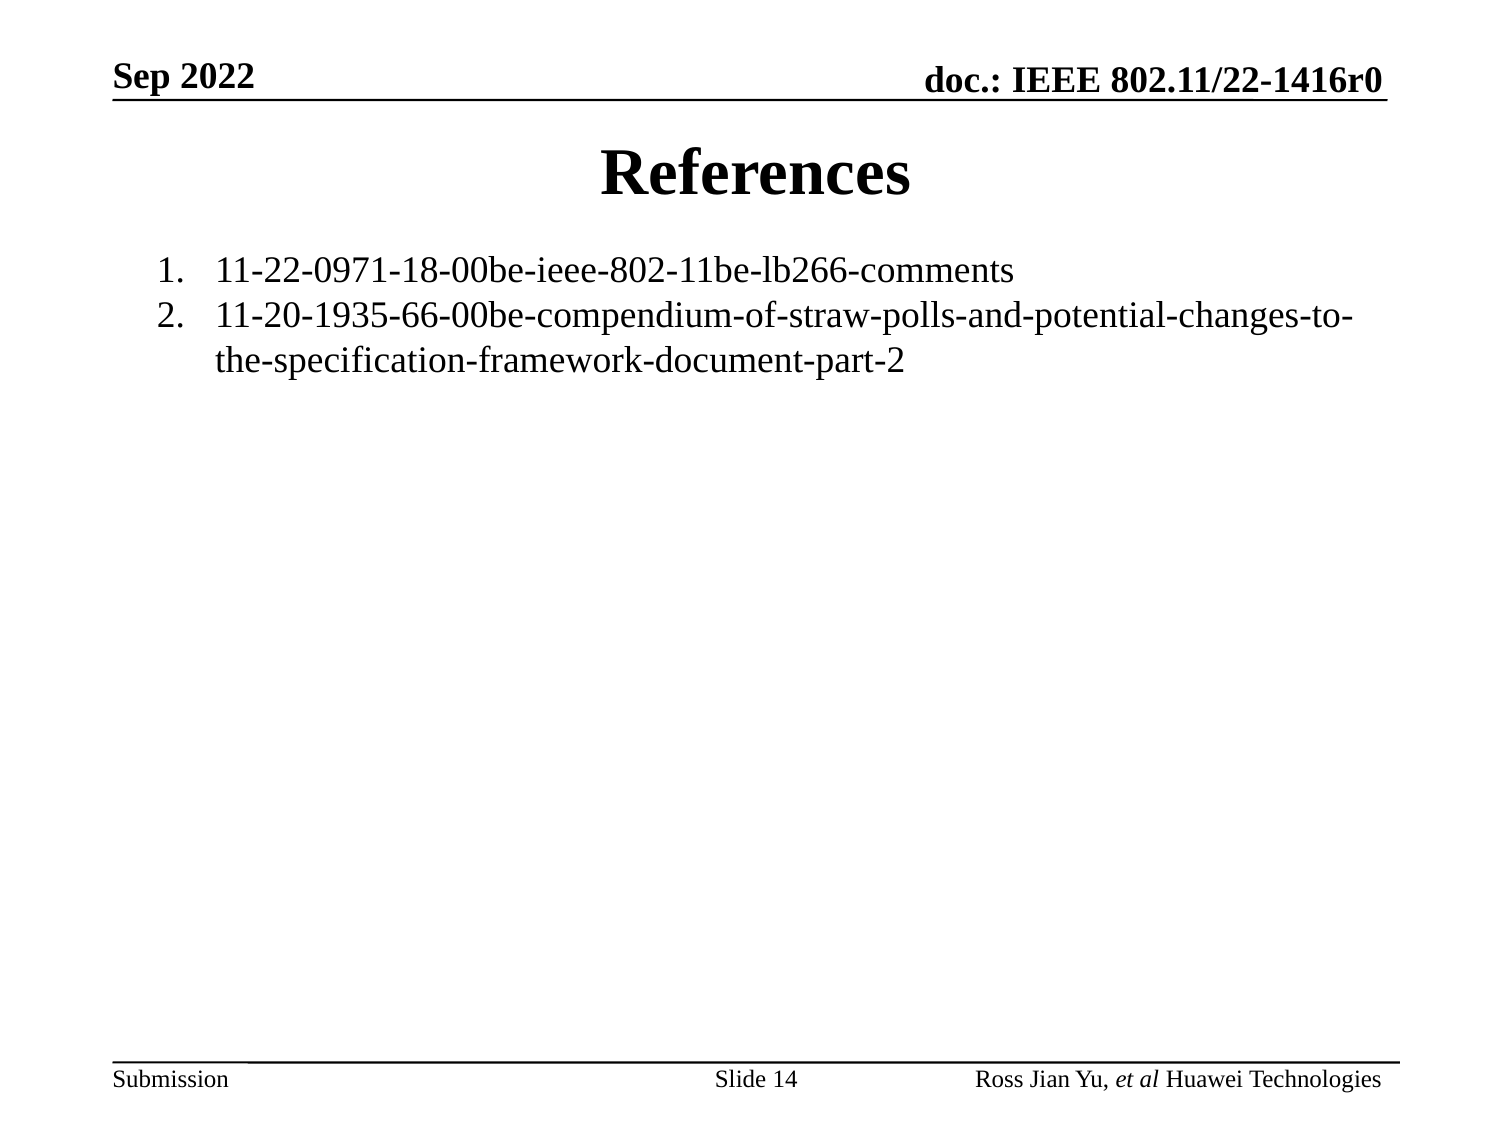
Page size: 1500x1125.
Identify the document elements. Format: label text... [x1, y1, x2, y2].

slide_number Slide 14 [712, 1061, 800, 1093]
list 11-22-0971-18-00be-ieee-802-11be-lb266-comments 11-20-1935-66-00be-compendium-of-straw-polls-and-potential-changes-to-the-specification-framework-document-part-2 [112, 237, 1388, 913]
text_box References [99, 124, 1413, 212]
